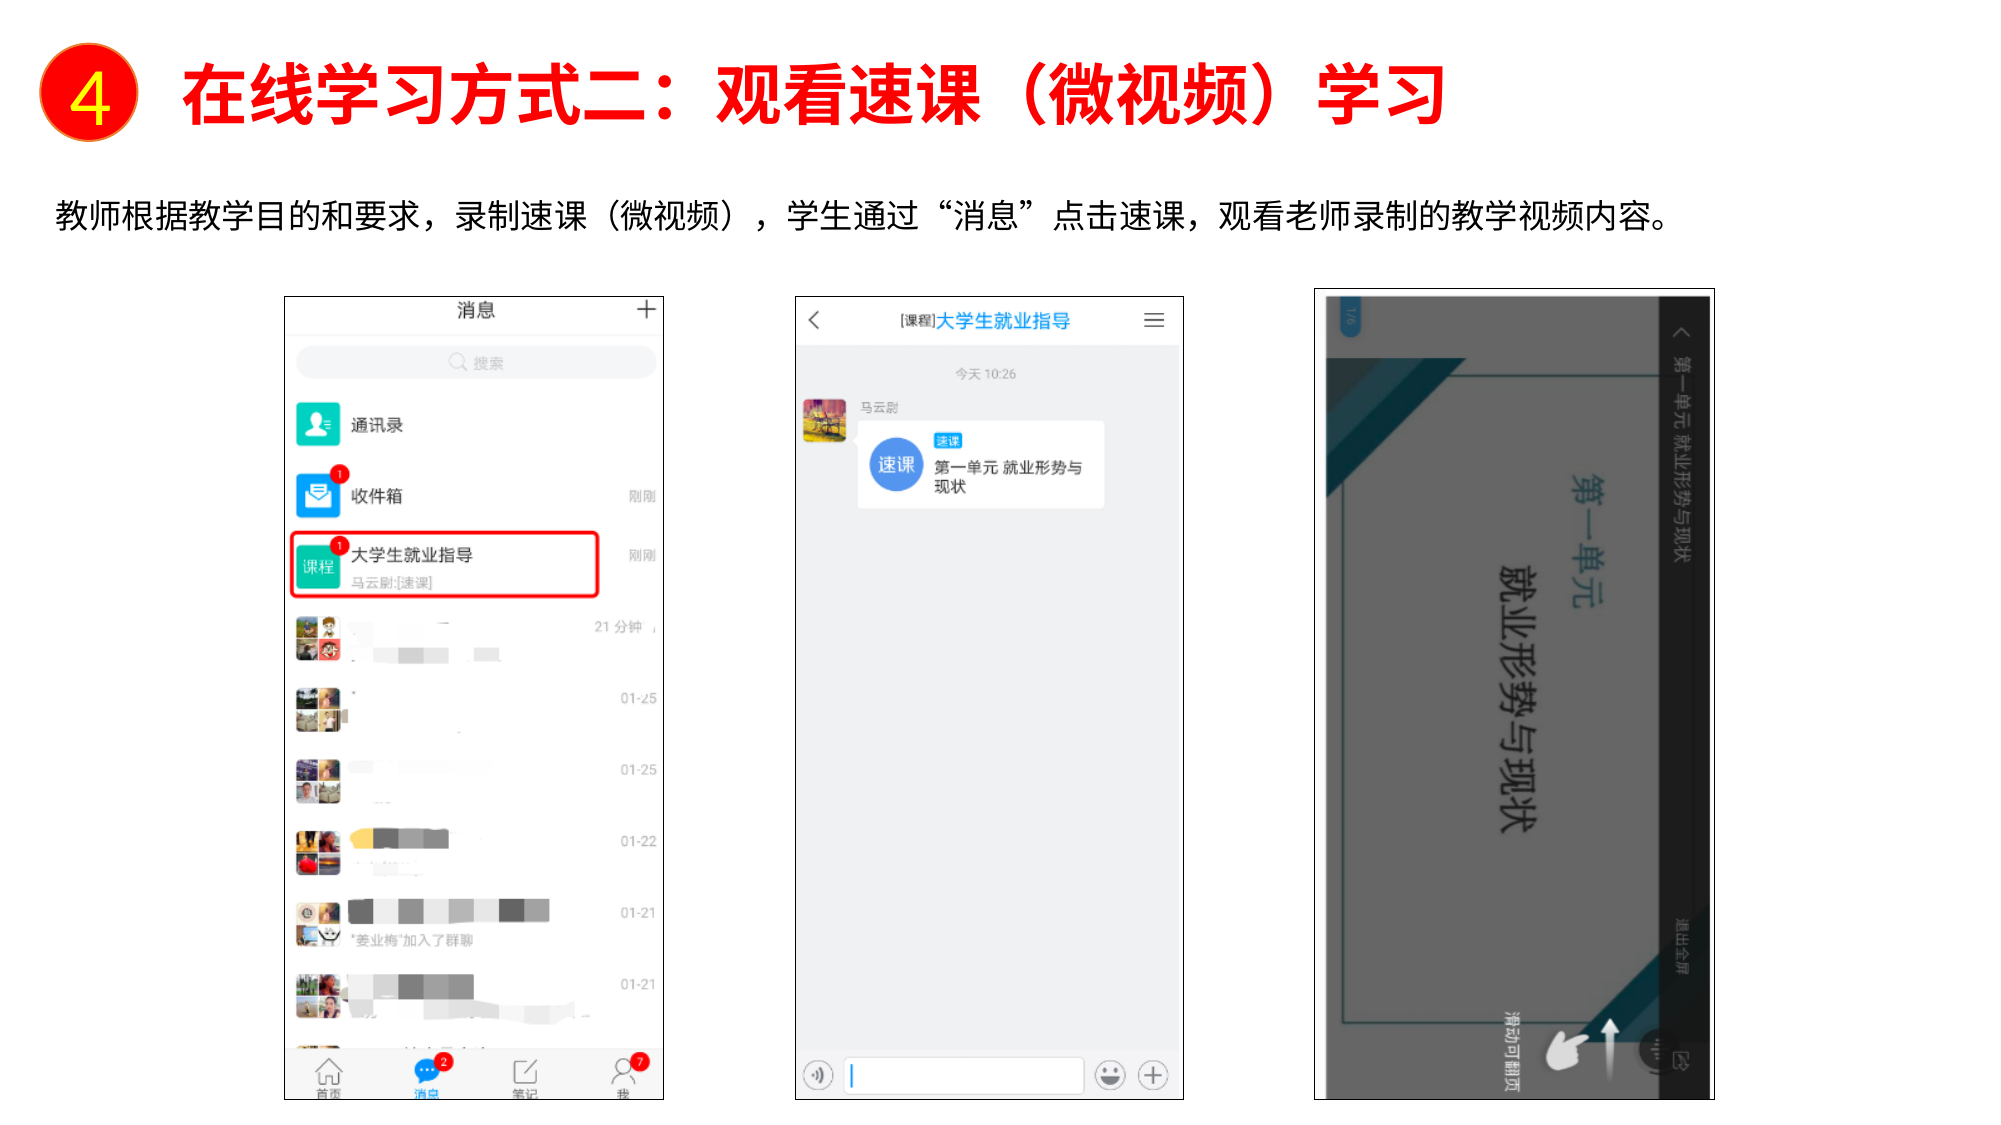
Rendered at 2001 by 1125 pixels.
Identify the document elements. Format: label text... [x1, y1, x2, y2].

picture [1314, 288, 1715, 1100]
picture [284, 296, 664, 1100]
picture [795, 296, 1184, 1100]
text_box 在线学习方式二：观看速课（微视频）学习 [166, 45, 1465, 140]
text_box 4 [39, 42, 139, 142]
title 教师根据教学目的和要求，录制速课（微视频），学生通过“消息”点击速课，观看老师录制的教学视频内容。 [40, 140, 1840, 269]
